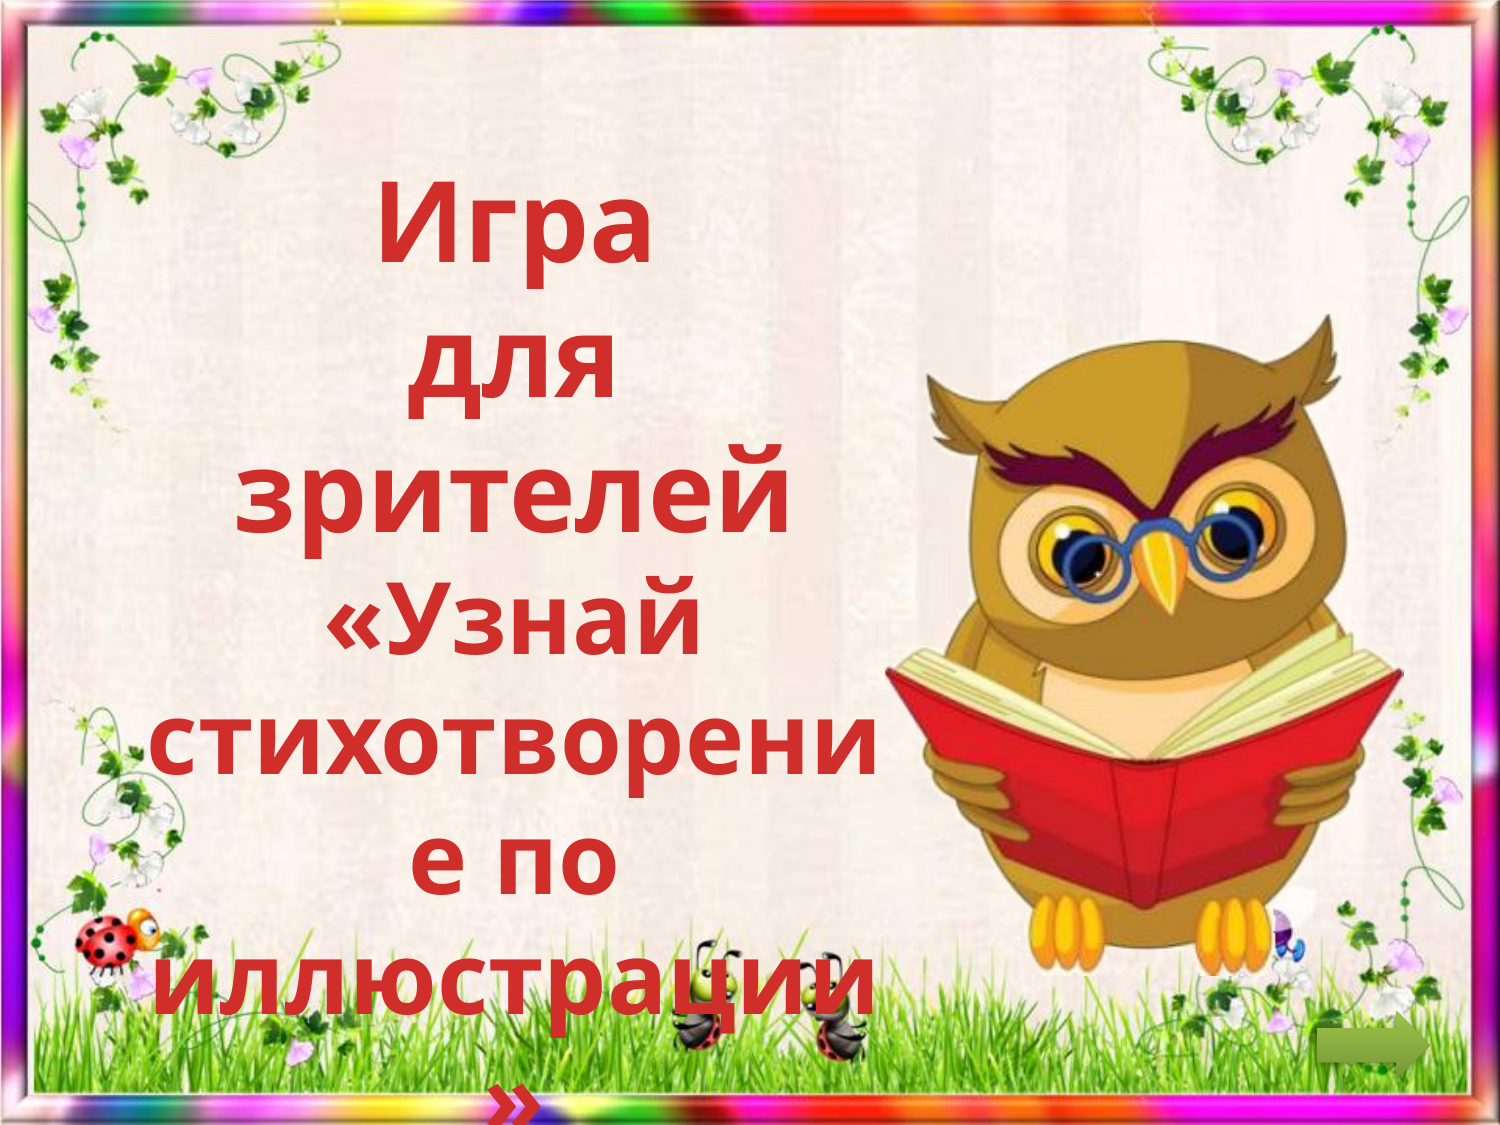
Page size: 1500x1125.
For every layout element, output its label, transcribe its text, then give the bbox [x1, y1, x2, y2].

text_box Игра для зрителей «Узнай стихотворение по иллюстрации» [108, 62, 921, 1125]
picture [0, 0, 1500, 1125]
text_box [1316, 1011, 1431, 1079]
